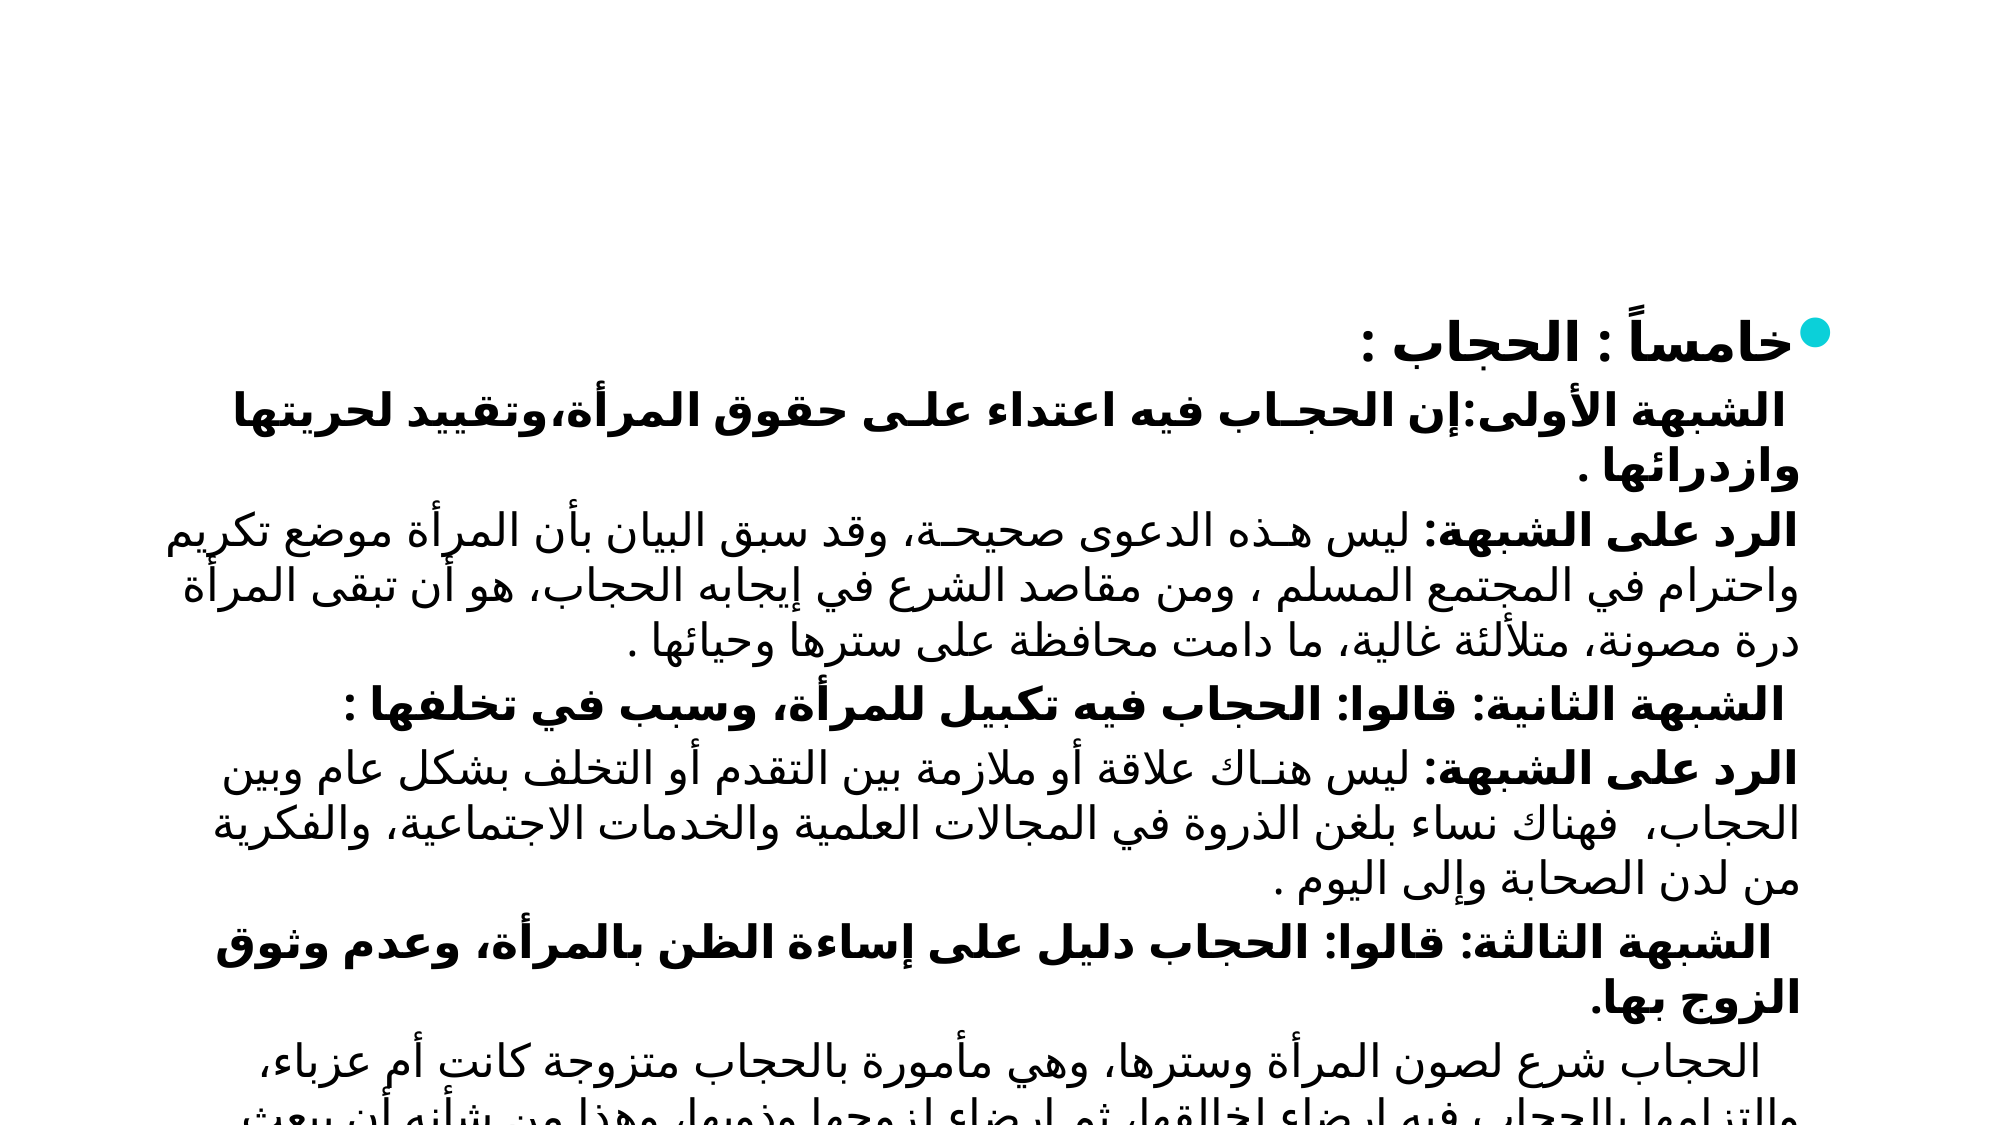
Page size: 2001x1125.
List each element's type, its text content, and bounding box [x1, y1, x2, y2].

list خامساً : الحجاب : الشبهة الأولى:إن الحجـاب فيه اعتداء علـى حقوق المرأة،وتقييد لحريتها وازدرائها . الرد على الشبهة: ليس هـذه الدعوى صحيحـة، وقد سبق البيان بأن المرأة موضع تكريم واحترام في المجتمع المسلم ، ومن مقاصد الشرع في إيجابه الحجاب، هو أن تبقى المرأة درة مصونة، متلألئة غالية، ما دامت محافظة على سترها وحيائها . الشبهة الثانية: قالوا: الحجاب فيه تكبيل للمرأة، وسبب في تخلفها : الرد على الشبهة: ليس هنـاك علاقة أو ملازمة بين التقدم أو التخلف بشكل عام وبين الحجاب، فهناك نساء بلغن الذروة في المجالات العلمية والخدمات الاجتماعية، والفكرية من لدن الصحابة وإلى اليوم . الشبهة الثالثة: قالوا: الحجاب دليل على إساءة الظن بالمرأة، وعدم وثوق الزوج بها. الحجاب شرع لصون المرأة وسترها، وهي مأمورة بالحجاب متزوجة كانت أم عزباء، والتزامها بالحجاب فيه إرضاء لخالقها، ثم إرضاء لزوجها وذويها، وهذا من شأنه أن يبعث الثقة بها. [137, 299, 1863, 1014]
